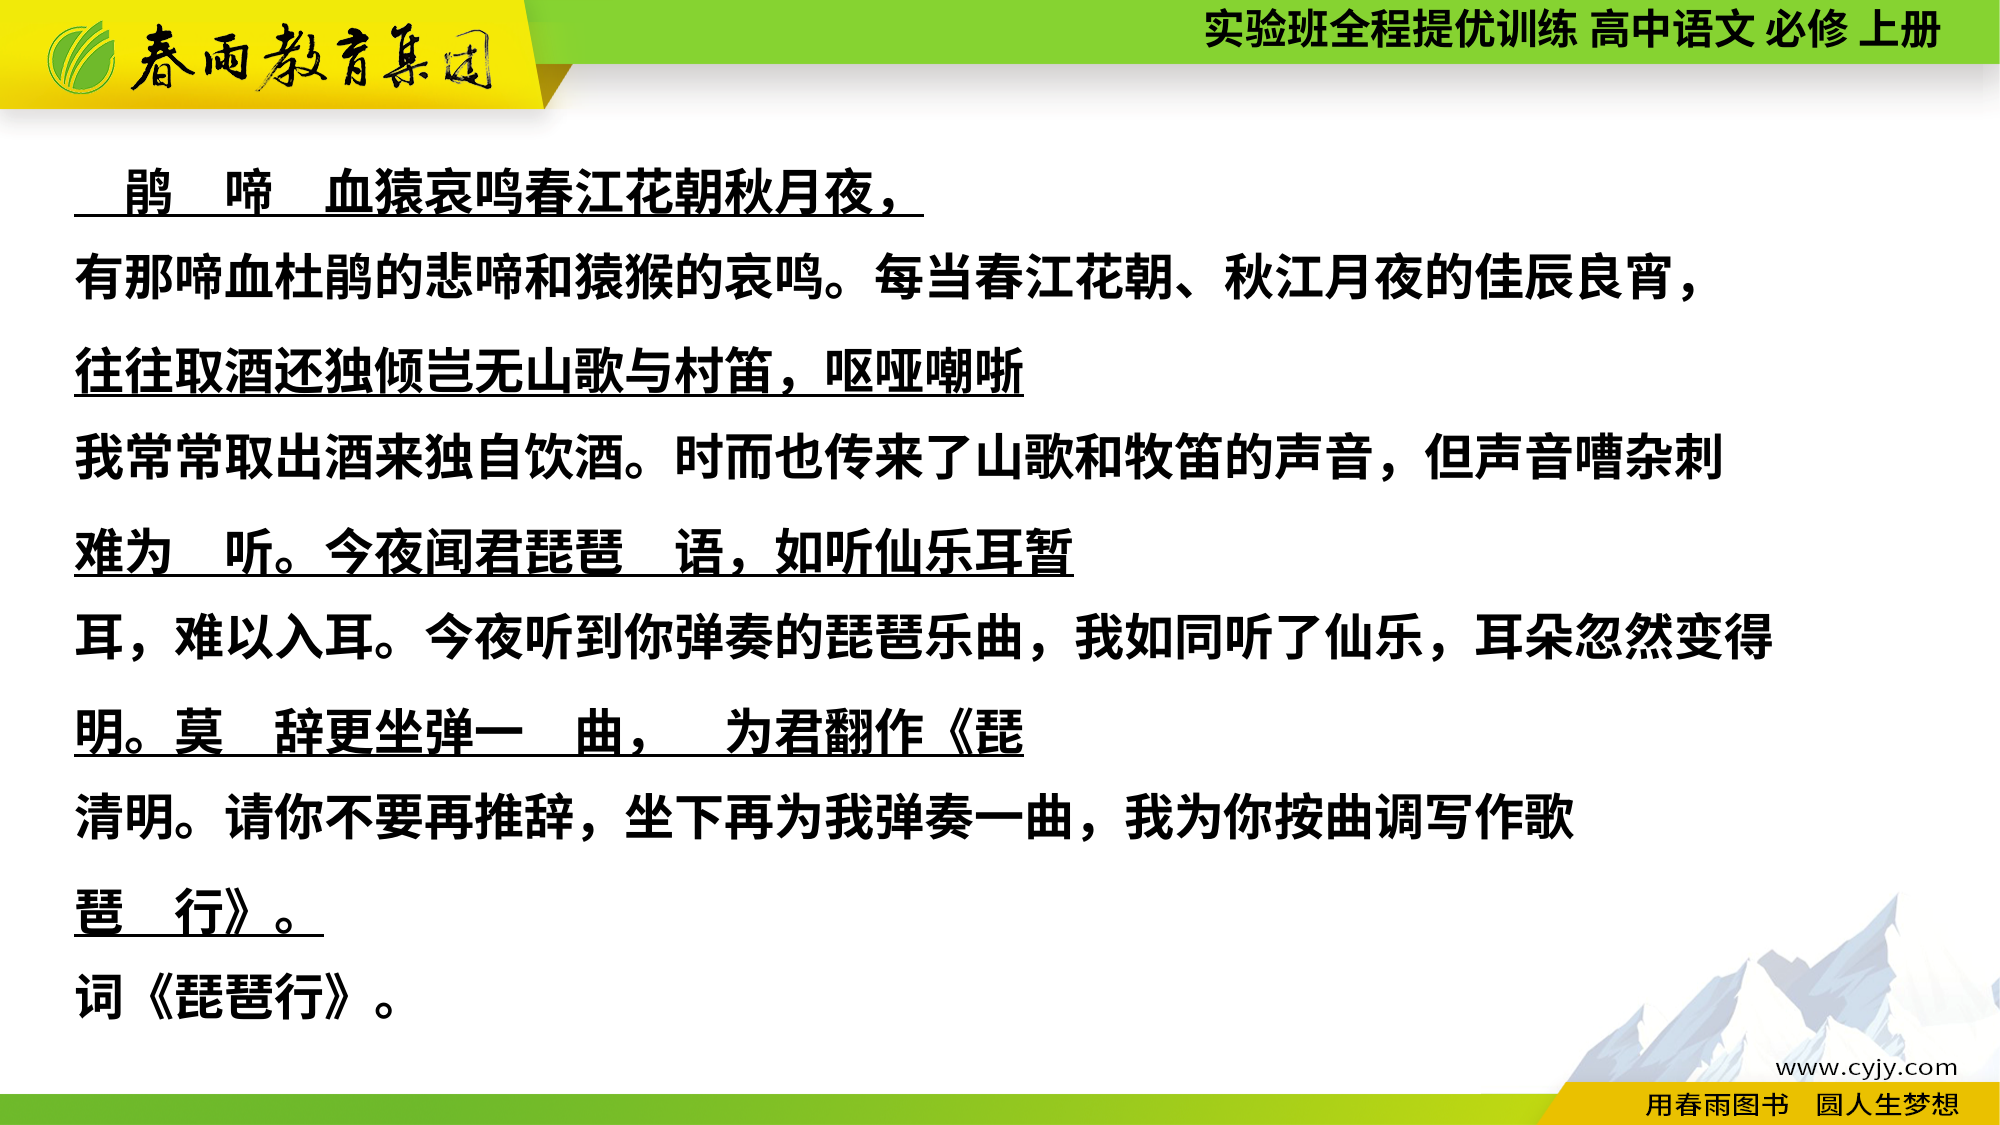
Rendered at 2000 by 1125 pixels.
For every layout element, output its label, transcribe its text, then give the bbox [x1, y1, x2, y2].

text_box 有那啼血杜鹃的悲啼和猿猴的哀鸣。每当春江花朝、秋江月夜的佳辰良宵， 我常常取出酒来独自饮酒。时而也传来了山歌和牧笛的声音，但声音嘈杂刺 耳，难以入耳。今夜听到你弹奏的琵琶乐曲，我如同听了仙乐，耳朵忽然变得 清明。请你不要再推辞，坐下再为我弹奏一曲，我为你按曲调写作歌 词《琵琶行》。 [59, 207, 1944, 1033]
picture [0, 0, 2000, 1125]
